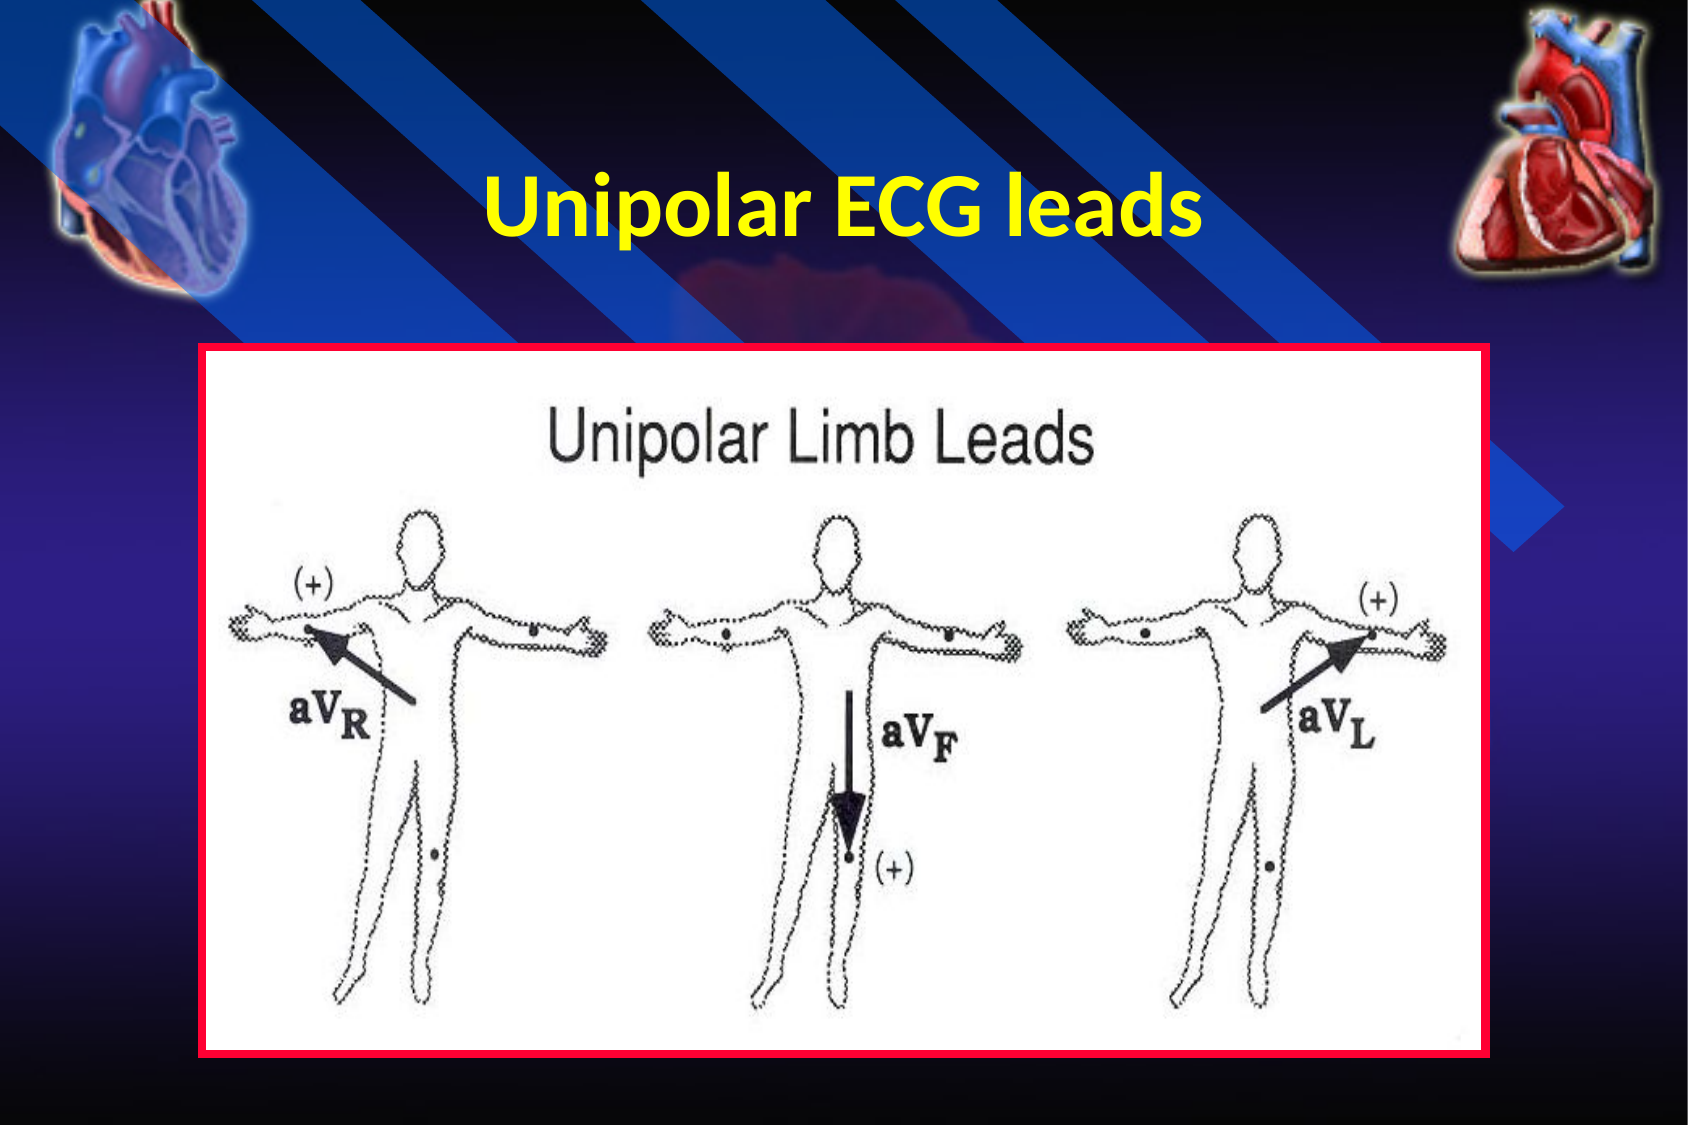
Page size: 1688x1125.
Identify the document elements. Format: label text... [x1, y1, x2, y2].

picture [135, 0, 389, 124]
picture [0, 275, 1688, 1125]
picture [827, 0, 1032, 124]
picture [362, 0, 778, 124]
picture [205, 351, 1482, 1051]
text_box Unipolar ECG leads [0, 124, 1688, 275]
picture [1135, 275, 1278, 343]
picture [444, 275, 635, 343]
picture [999, 0, 1688, 124]
picture [670, 275, 1023, 343]
